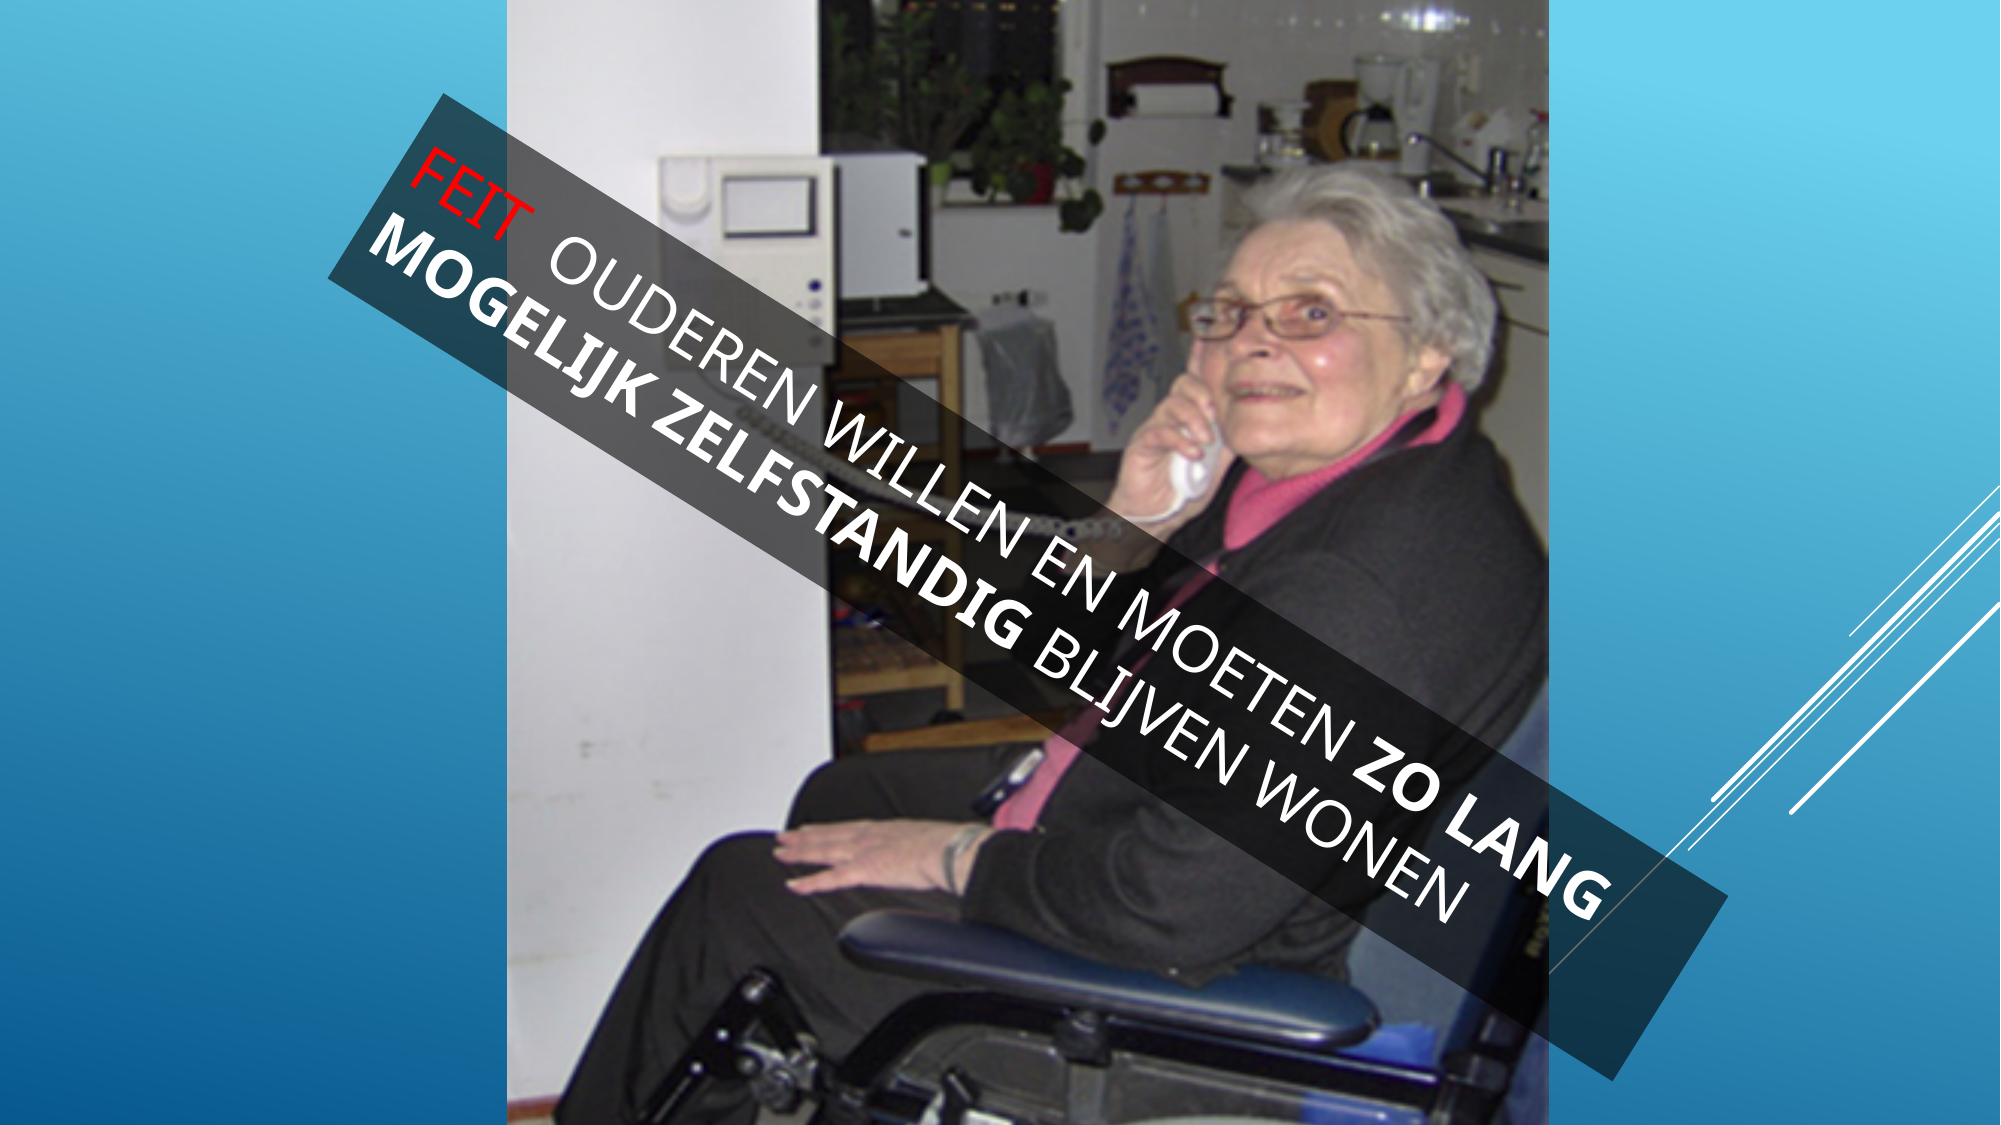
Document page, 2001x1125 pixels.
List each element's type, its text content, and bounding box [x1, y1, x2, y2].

title Feit Ouderen willen en moeten zo lang mogelijk zelfstandig blijven wonen [327, 93, 507, 391]
picture [507, 0, 1549, 1125]
title Feit Ouderen willen en moeten zo lang mogelijk zelfstandig blijven wonen [1549, 783, 1729, 1082]
